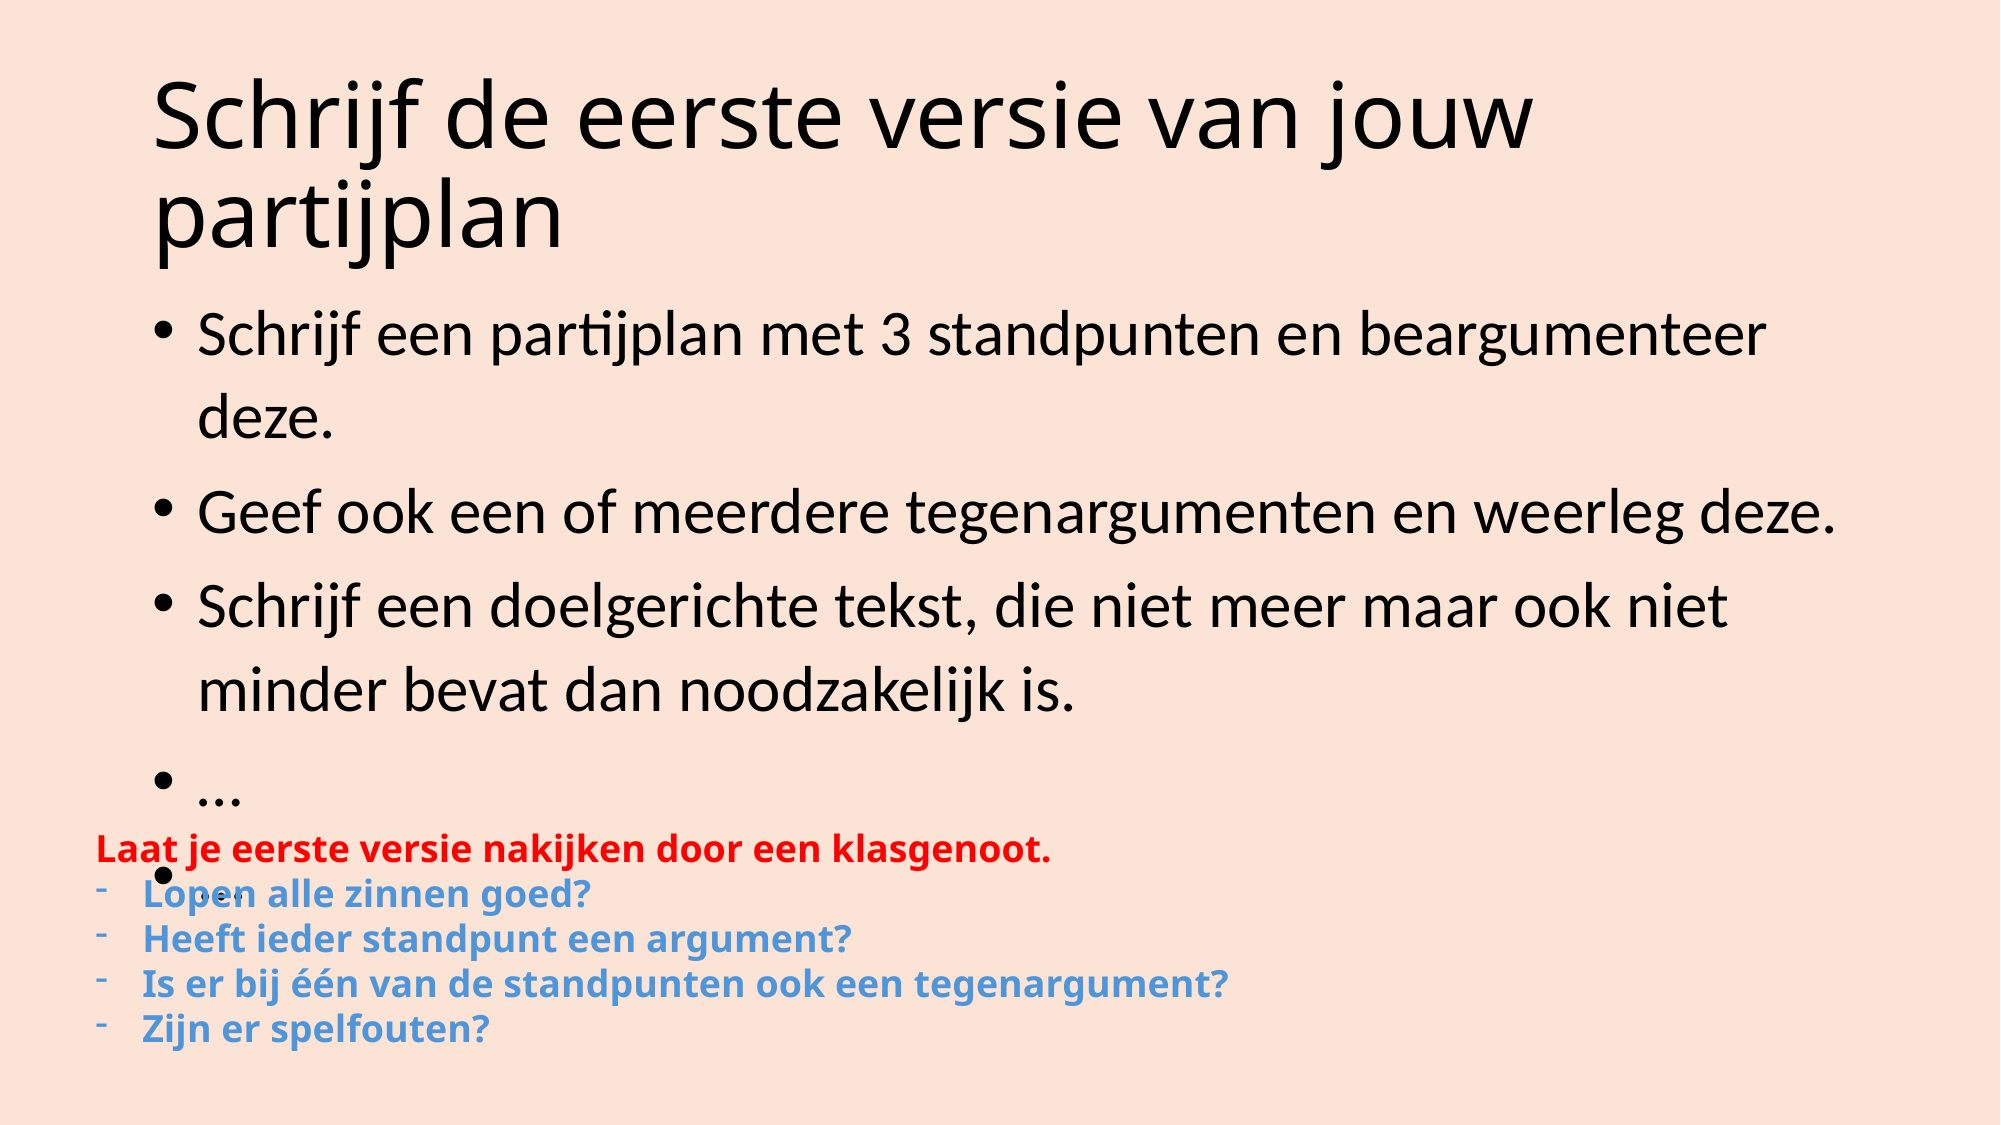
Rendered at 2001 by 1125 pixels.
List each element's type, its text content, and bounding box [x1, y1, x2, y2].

title Schrijf de eerste versie van jouw partijplan [137, 59, 1863, 277]
text_box Laat je eerste versie nakijken door een klasgenoot. Lopen alle zinnen goed? Heeft ieder standpunt een argument? Is er bij één van de standpunten ook een tegenargument? Zijn er spelfouten? [80, 817, 1246, 1058]
text_box Schrijf een partijplan met 3 standpunten en beargumenteer deze. Geef ook een of meerdere tegenargumenten en weerleg deze. Schrijf een doelgerichte tekst, die niet meer maar ook niet minder bevat dan noodzakelijk is. … ... [137, 277, 1863, 992]
